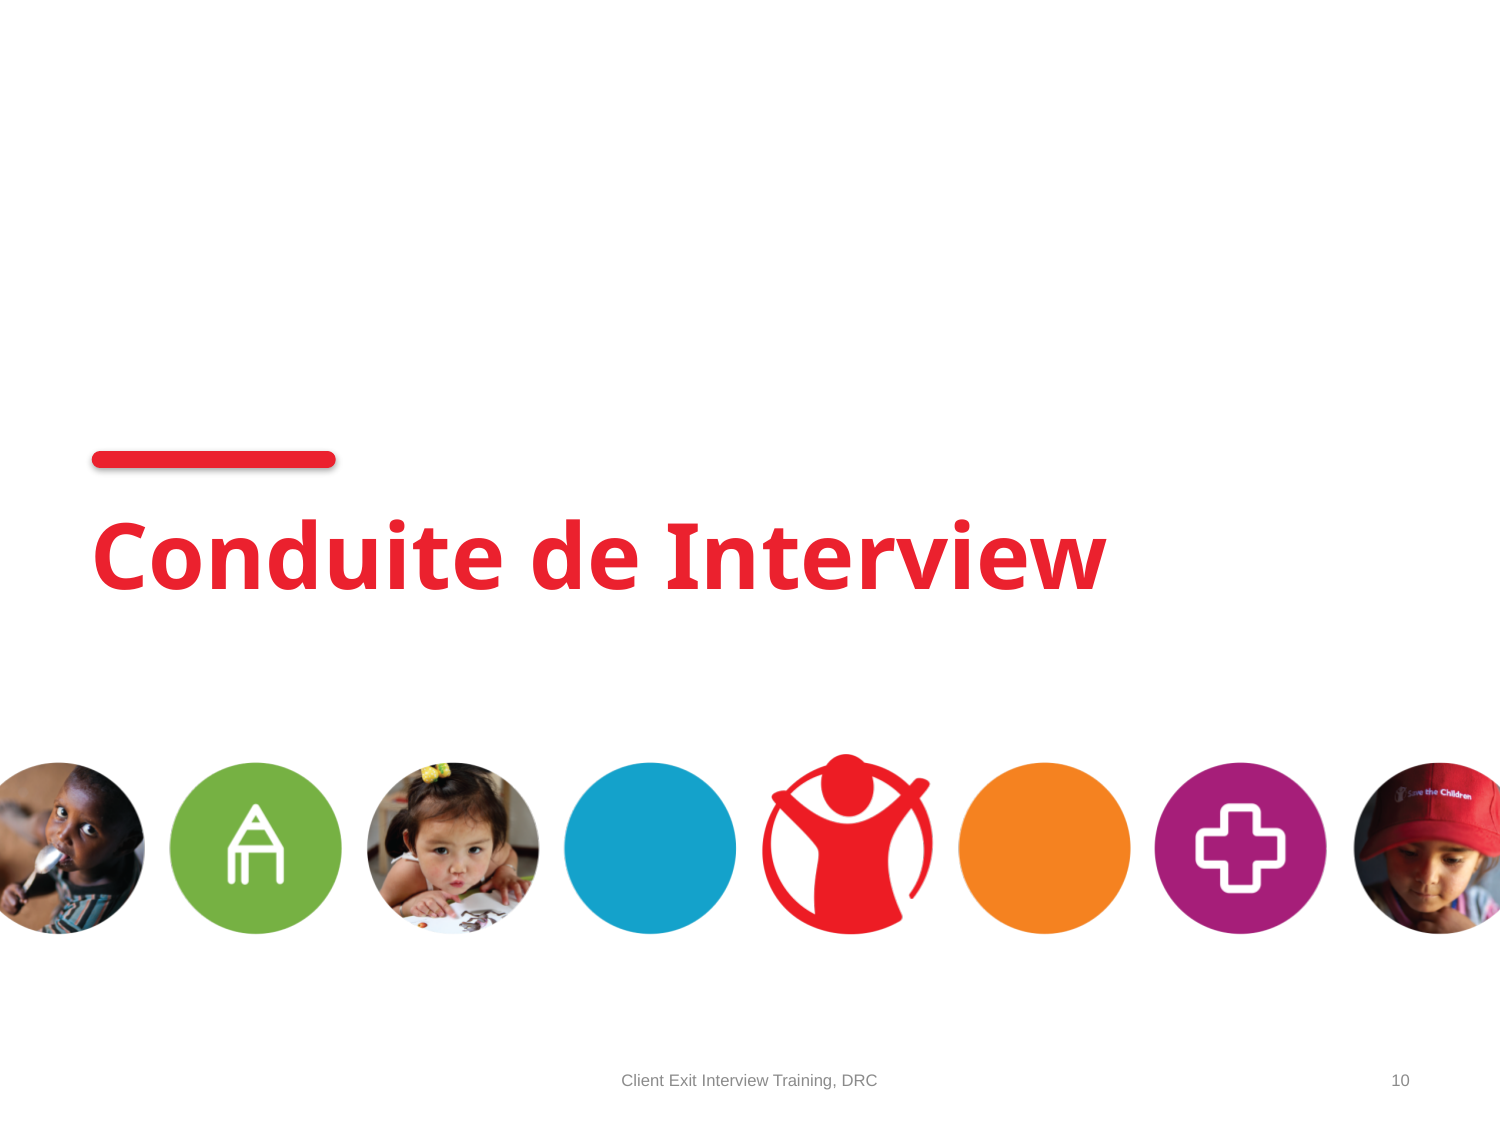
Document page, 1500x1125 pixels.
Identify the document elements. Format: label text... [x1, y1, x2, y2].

picture [0, 753, 1500, 936]
slide_number 10 [1074, 1064, 1425, 1095]
title Conduite de Interview [75, 521, 1425, 615]
footer Client Exit Interview Training, DRC [512, 1064, 988, 1095]
